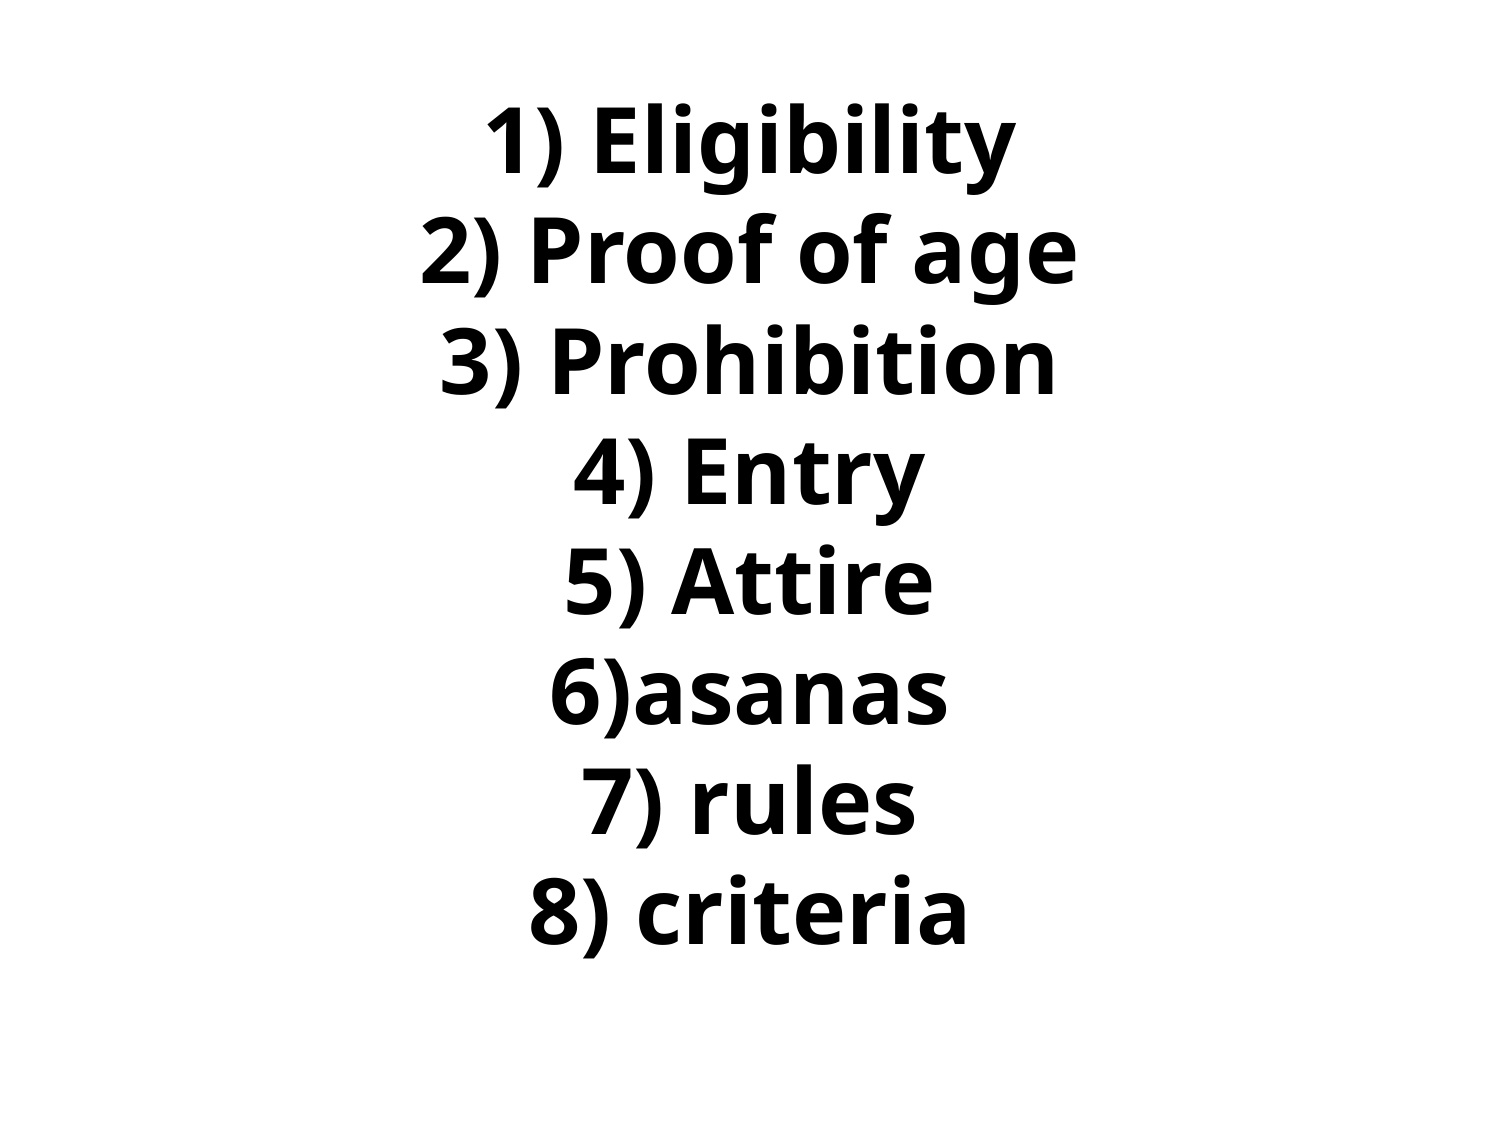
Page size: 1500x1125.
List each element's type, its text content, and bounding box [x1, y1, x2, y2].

title 1) Eligibility 2) Proof of age 3) Prohibition 4) Entry 5) Attire 6)asanas 7) rules 8) criteria [0, 0, 1500, 1125]
